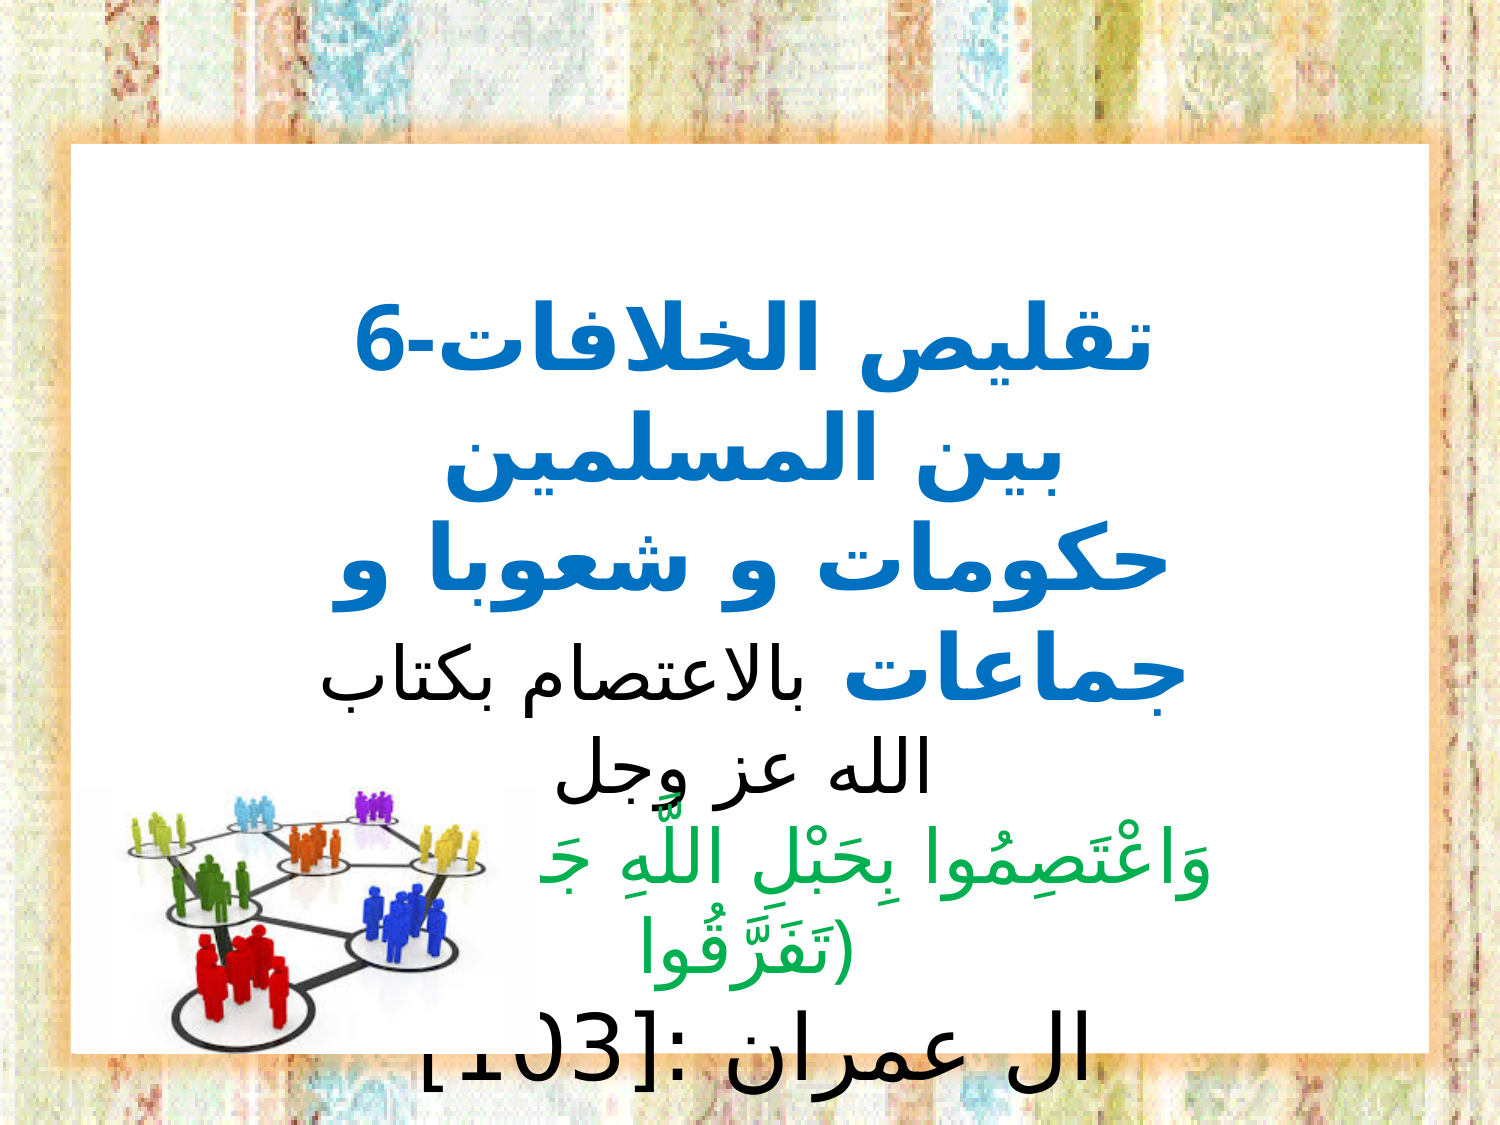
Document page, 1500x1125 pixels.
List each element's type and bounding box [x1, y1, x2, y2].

picture [0, 0, 1500, 1125]
list [75, 787, 540, 1054]
